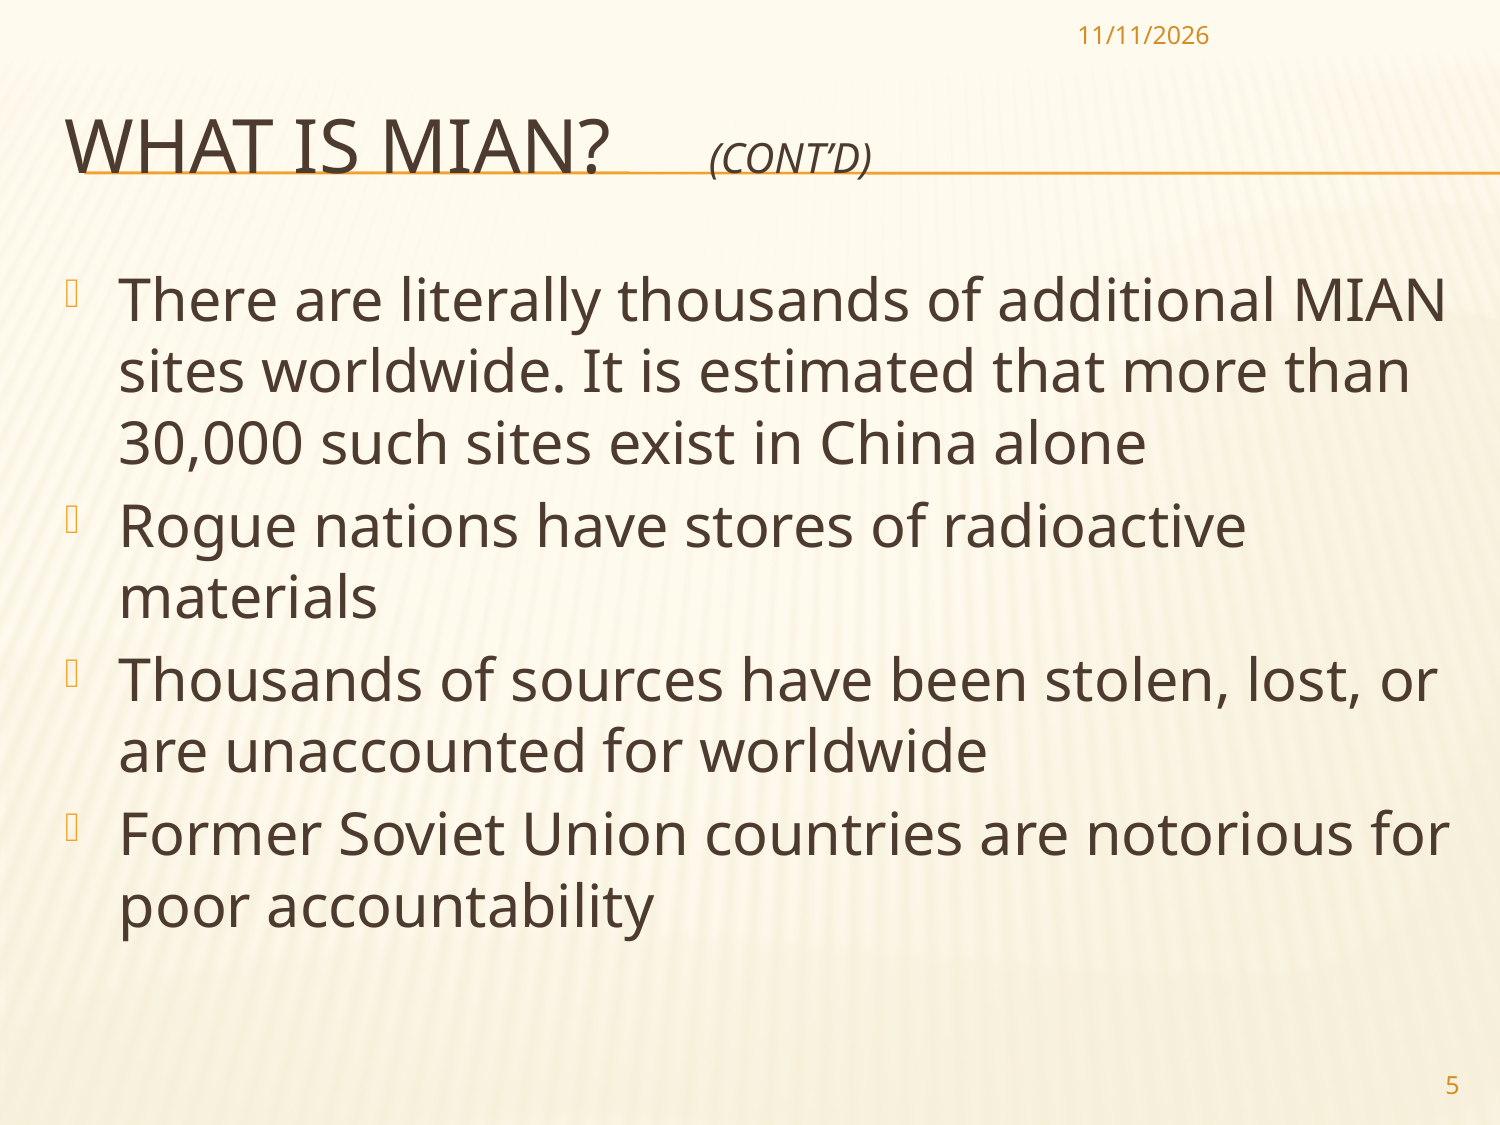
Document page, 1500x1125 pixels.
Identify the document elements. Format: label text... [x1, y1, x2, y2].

list There are literally thousands of additional MIAN sites worldwide. It is estimated that more than 30,000 such sites exist in China alone Rogue nations have stores of radioactive materials Thousands of sources have been stolen, lost, or are unaccounted for worldwide Former Soviet Union countries are notorious for poor accountability [50, 254, 1475, 998]
slide_number 5 [1350, 1061, 1475, 1103]
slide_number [1062, 12, 1475, 60]
title What is MIAN? (cont’d) [50, 75, 1475, 213]
